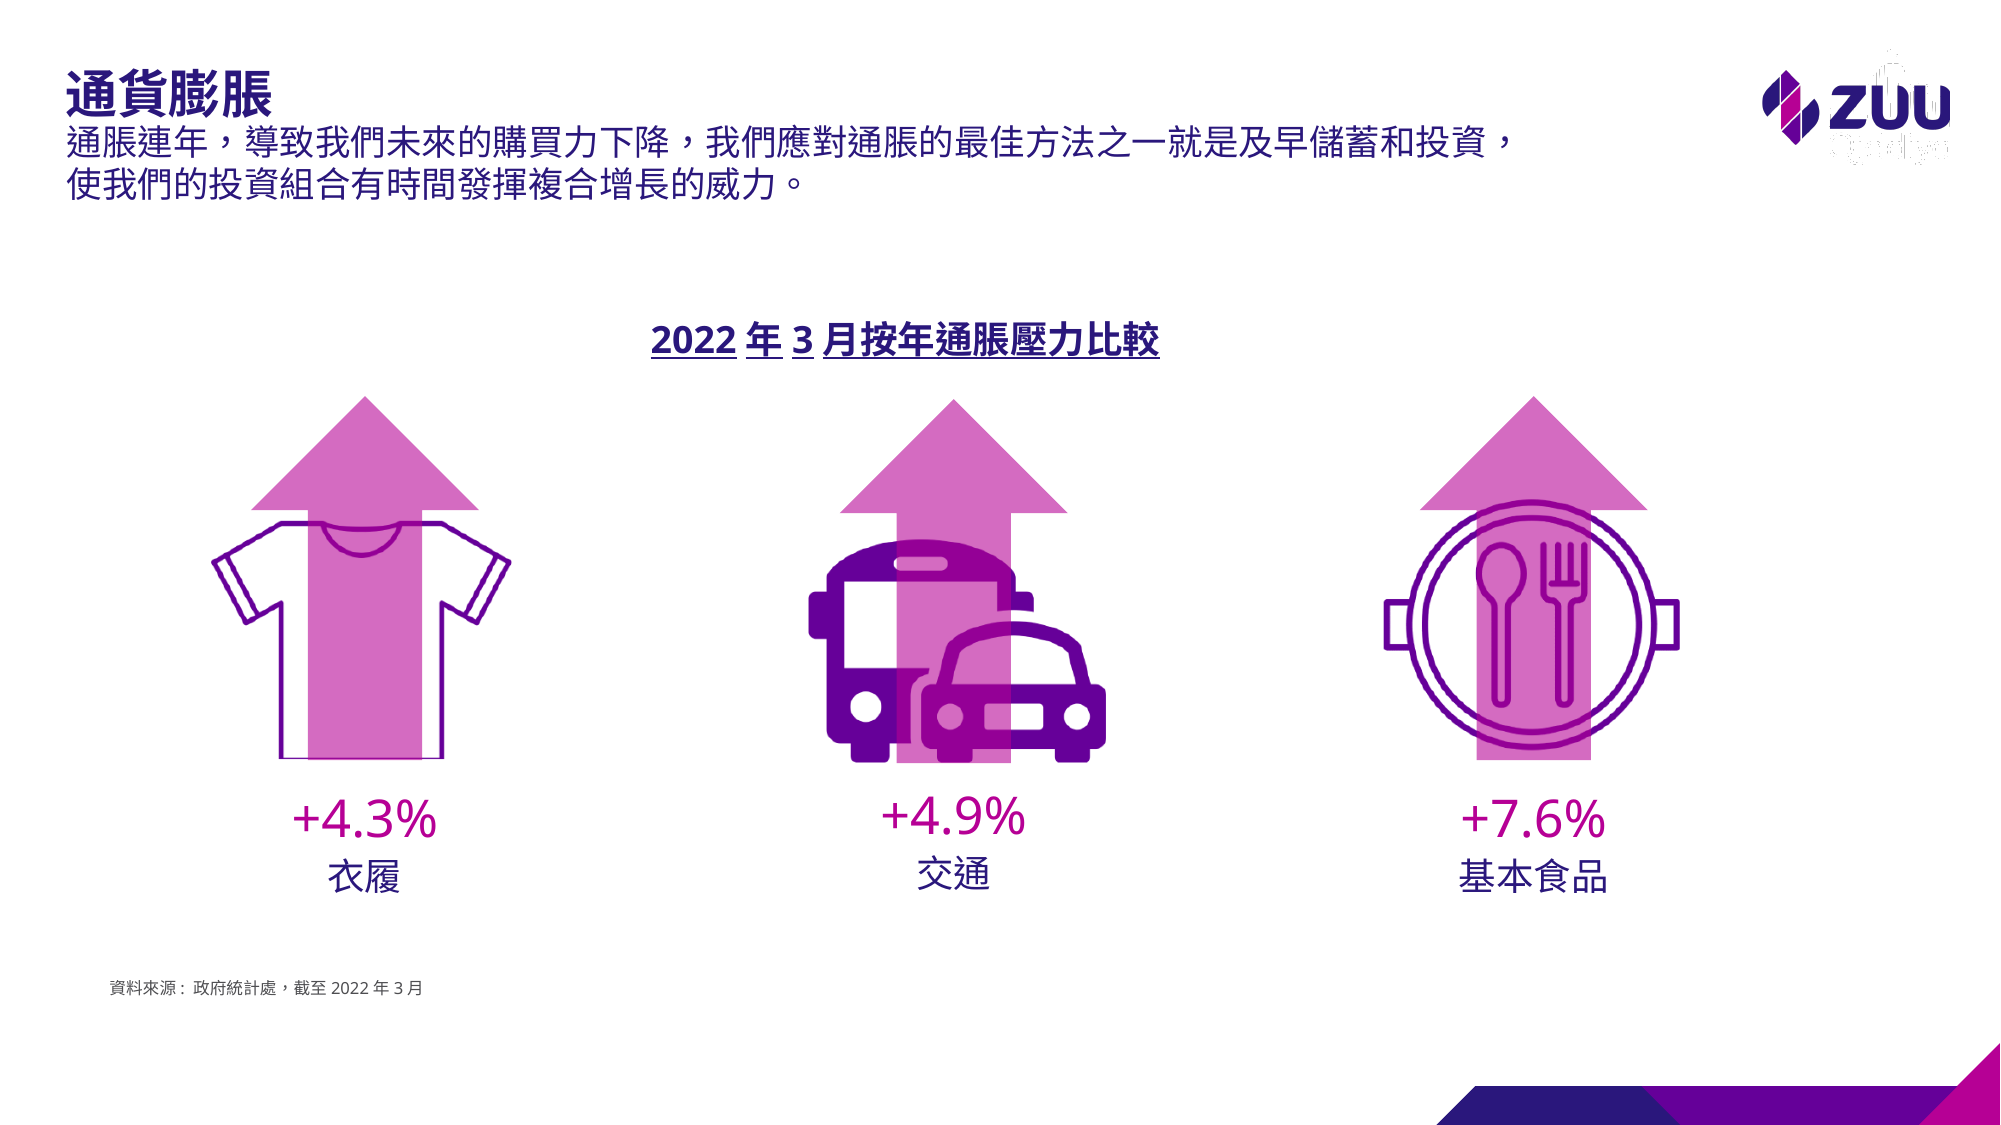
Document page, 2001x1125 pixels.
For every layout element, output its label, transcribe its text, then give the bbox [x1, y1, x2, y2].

title 通貨膨脹 [50, 50, 1950, 145]
text_box 資料來源: 政府統計處，截至2022年3月 [94, 970, 954, 1005]
text_box 2022年3月按年通脹壓力比較 [404, 294, 1407, 389]
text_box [198, 396, 531, 907]
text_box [1376, 396, 1692, 907]
subtitle 通脹連年，導致我們未來的購買力下降，我們應對通脹的最佳方法之一就是及早儲蓄和投資，使我們的投資組合有時間發揮複合增長的威力。 [52, 128, 1555, 197]
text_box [778, 399, 1130, 904]
